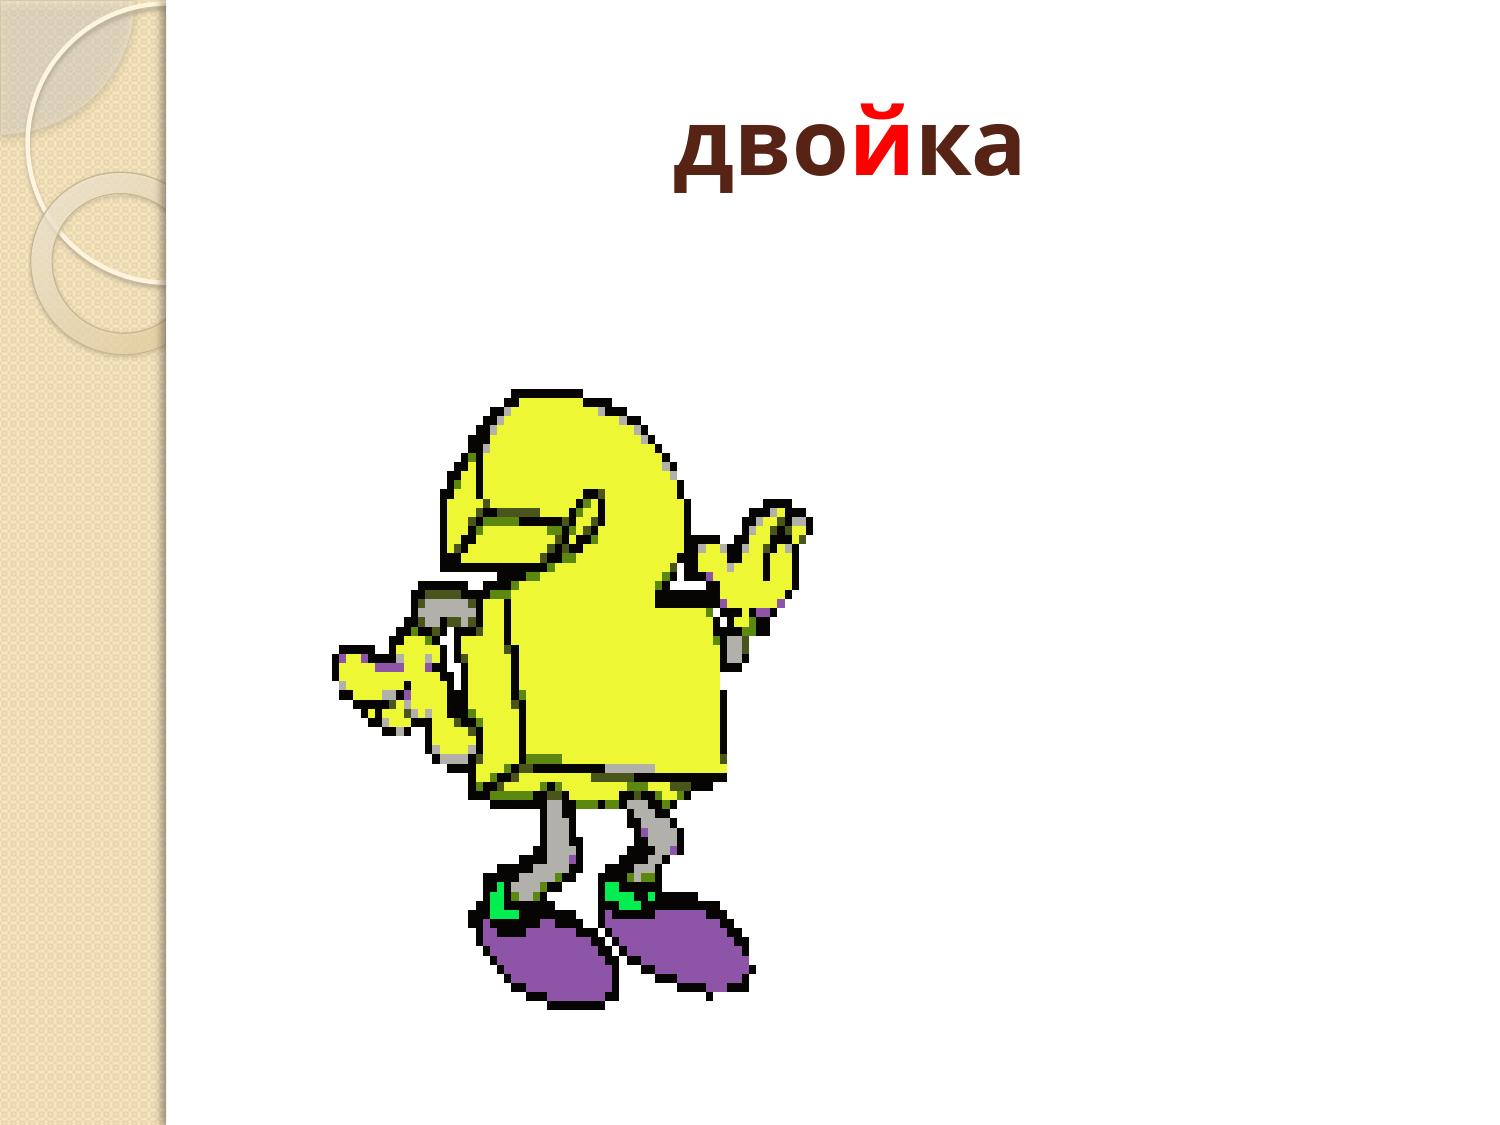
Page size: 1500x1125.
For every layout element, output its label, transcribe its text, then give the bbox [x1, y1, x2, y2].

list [245, 234, 1009, 1020]
title двойка [235, 45, 1466, 233]
